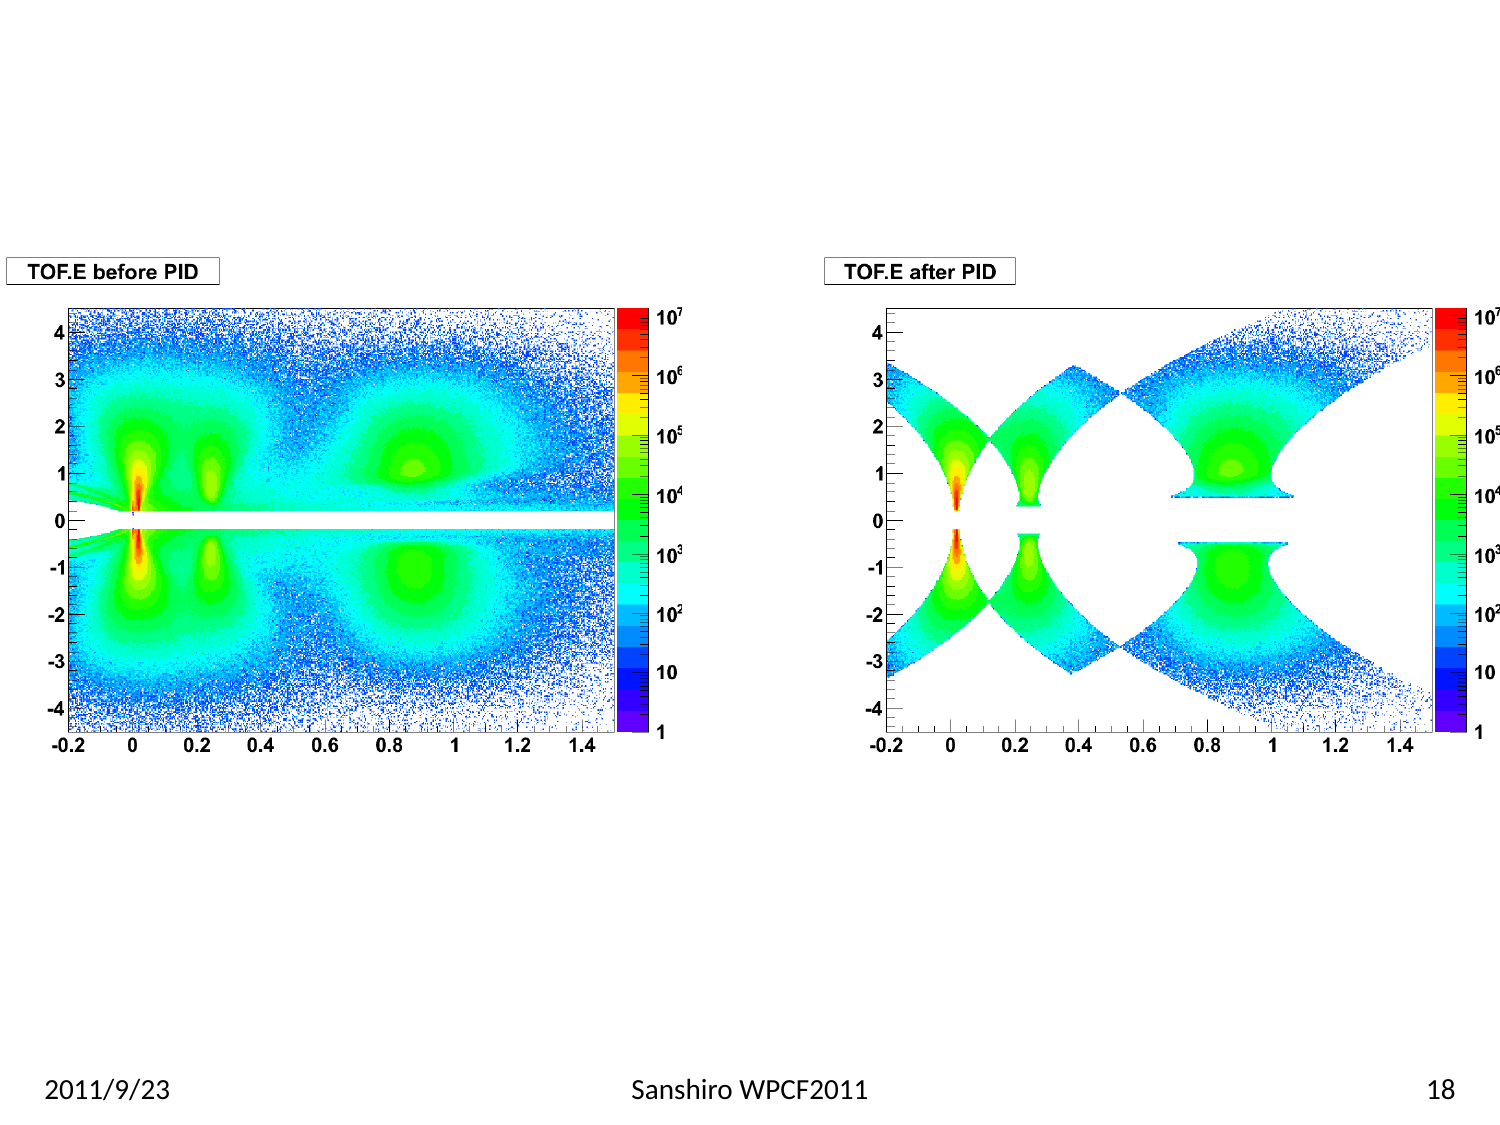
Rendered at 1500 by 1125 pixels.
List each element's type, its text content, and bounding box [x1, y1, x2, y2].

picture [0, 255, 682, 786]
picture [818, 255, 1500, 786]
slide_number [29, 1057, 380, 1118]
footer Sanshiro WPCF2011 [512, 1057, 988, 1118]
slide_number 18 [1120, 1057, 1471, 1118]
